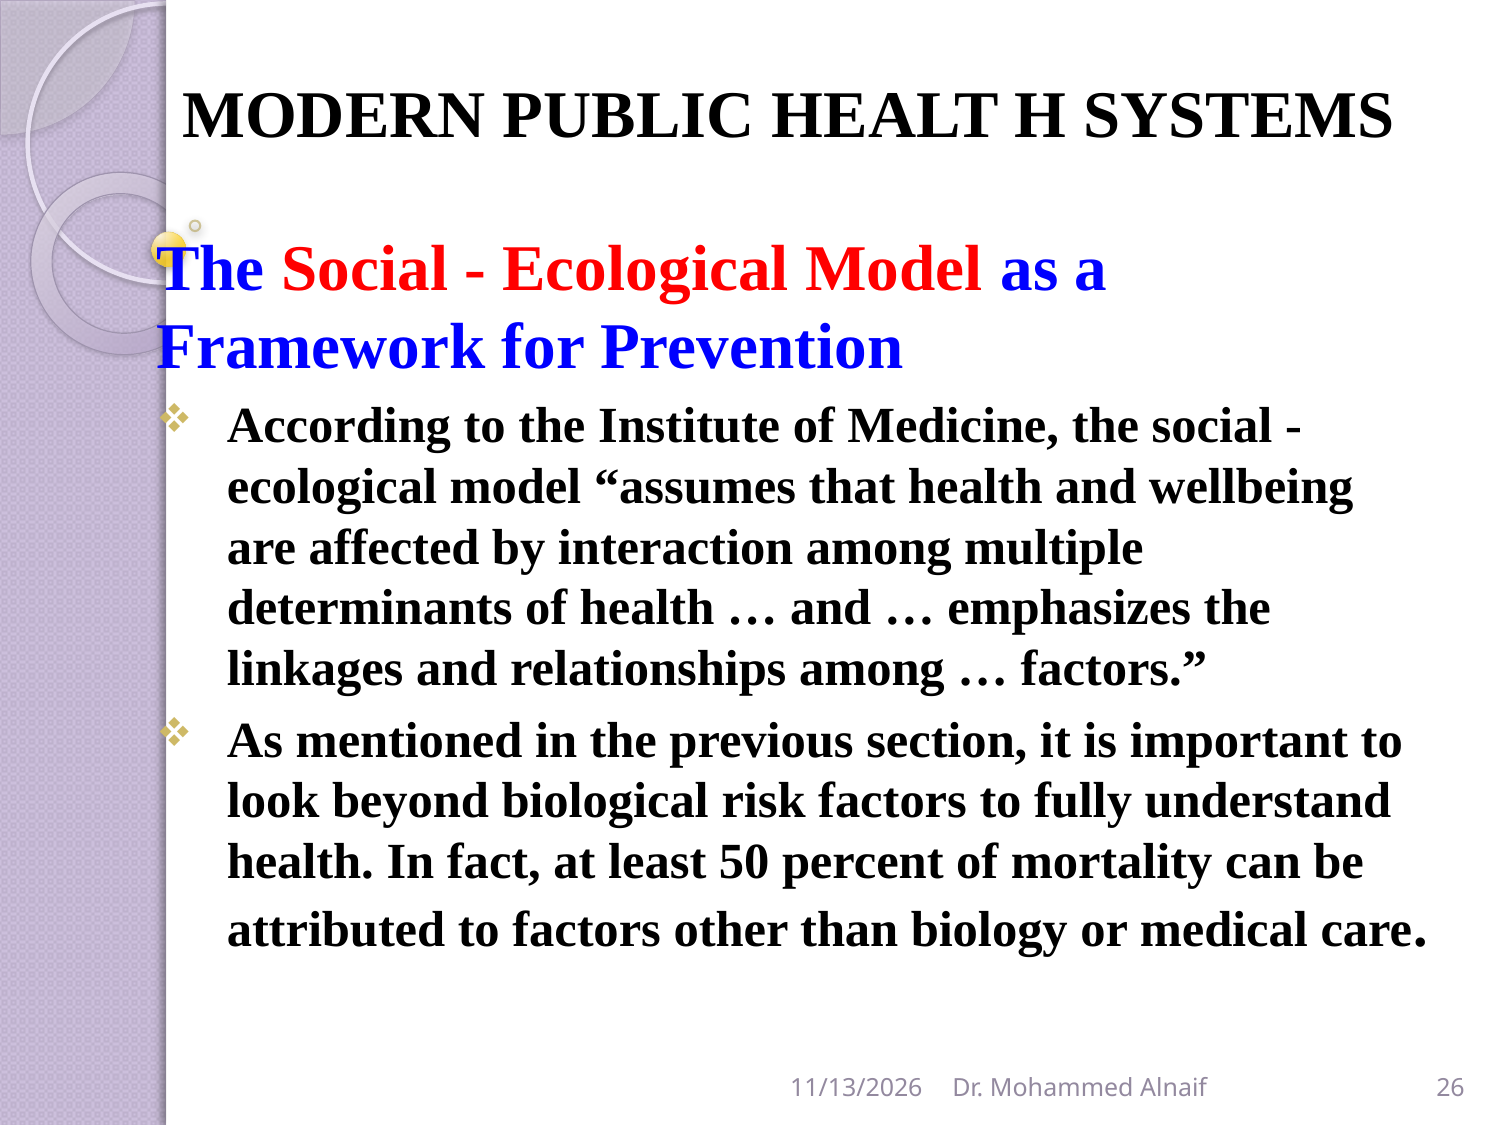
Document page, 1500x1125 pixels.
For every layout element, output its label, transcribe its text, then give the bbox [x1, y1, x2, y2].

footer Dr. Mohammed Alnaif [937, 1034, 1413, 1113]
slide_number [587, 1034, 937, 1113]
title MODERN PUBLIC HEALT H SYSTEMS [137, 62, 1413, 159]
slide_number 26 [1413, 1034, 1488, 1113]
subtitle The Social - Ecological Model as a Framework for Prevention According to the Institute of Medicine, the social - ecological model “assumes that health and wellbeing are affected by interaction among multiple determinants of health … and … emphasizes the linkages and relationships among … factors.” As mentioned in the previous section, it is important to look beyond biological risk factors to fully understand health. In fact, at least 50 percent of mortality can be attributed to factors other than biology or medical care. [137, 224, 1450, 1013]
